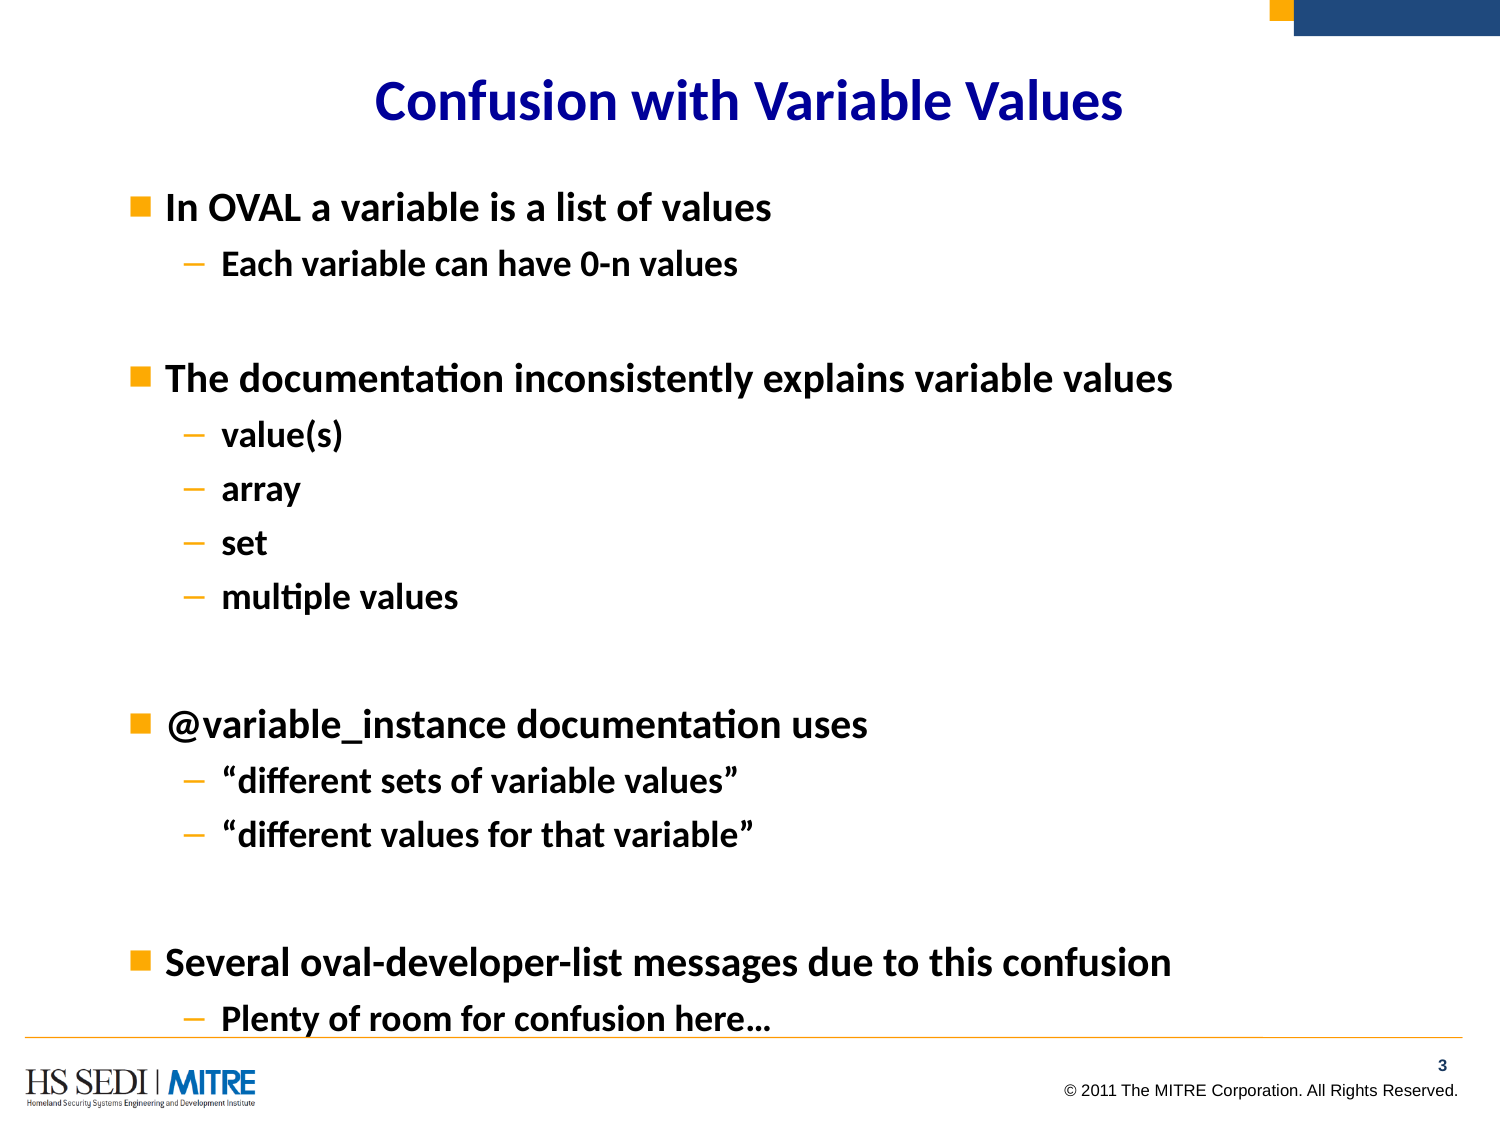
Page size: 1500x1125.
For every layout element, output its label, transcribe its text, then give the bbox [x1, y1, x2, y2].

slide_number 2 [1374, 1049, 1463, 1076]
title Confusion with Variable Values [43, 62, 1457, 151]
picture [20, 1058, 271, 1122]
list In OVAL a variable is a list of values Each variable can have 0-n values The documentation inconsistently explains variable values value(s) array set multiple values @variable_instance documentation uses “different sets of variable values” “different values for that variable” Several oval-developer-list messages due to this confusion Plenty of room for confusion here… [112, 180, 1387, 1024]
